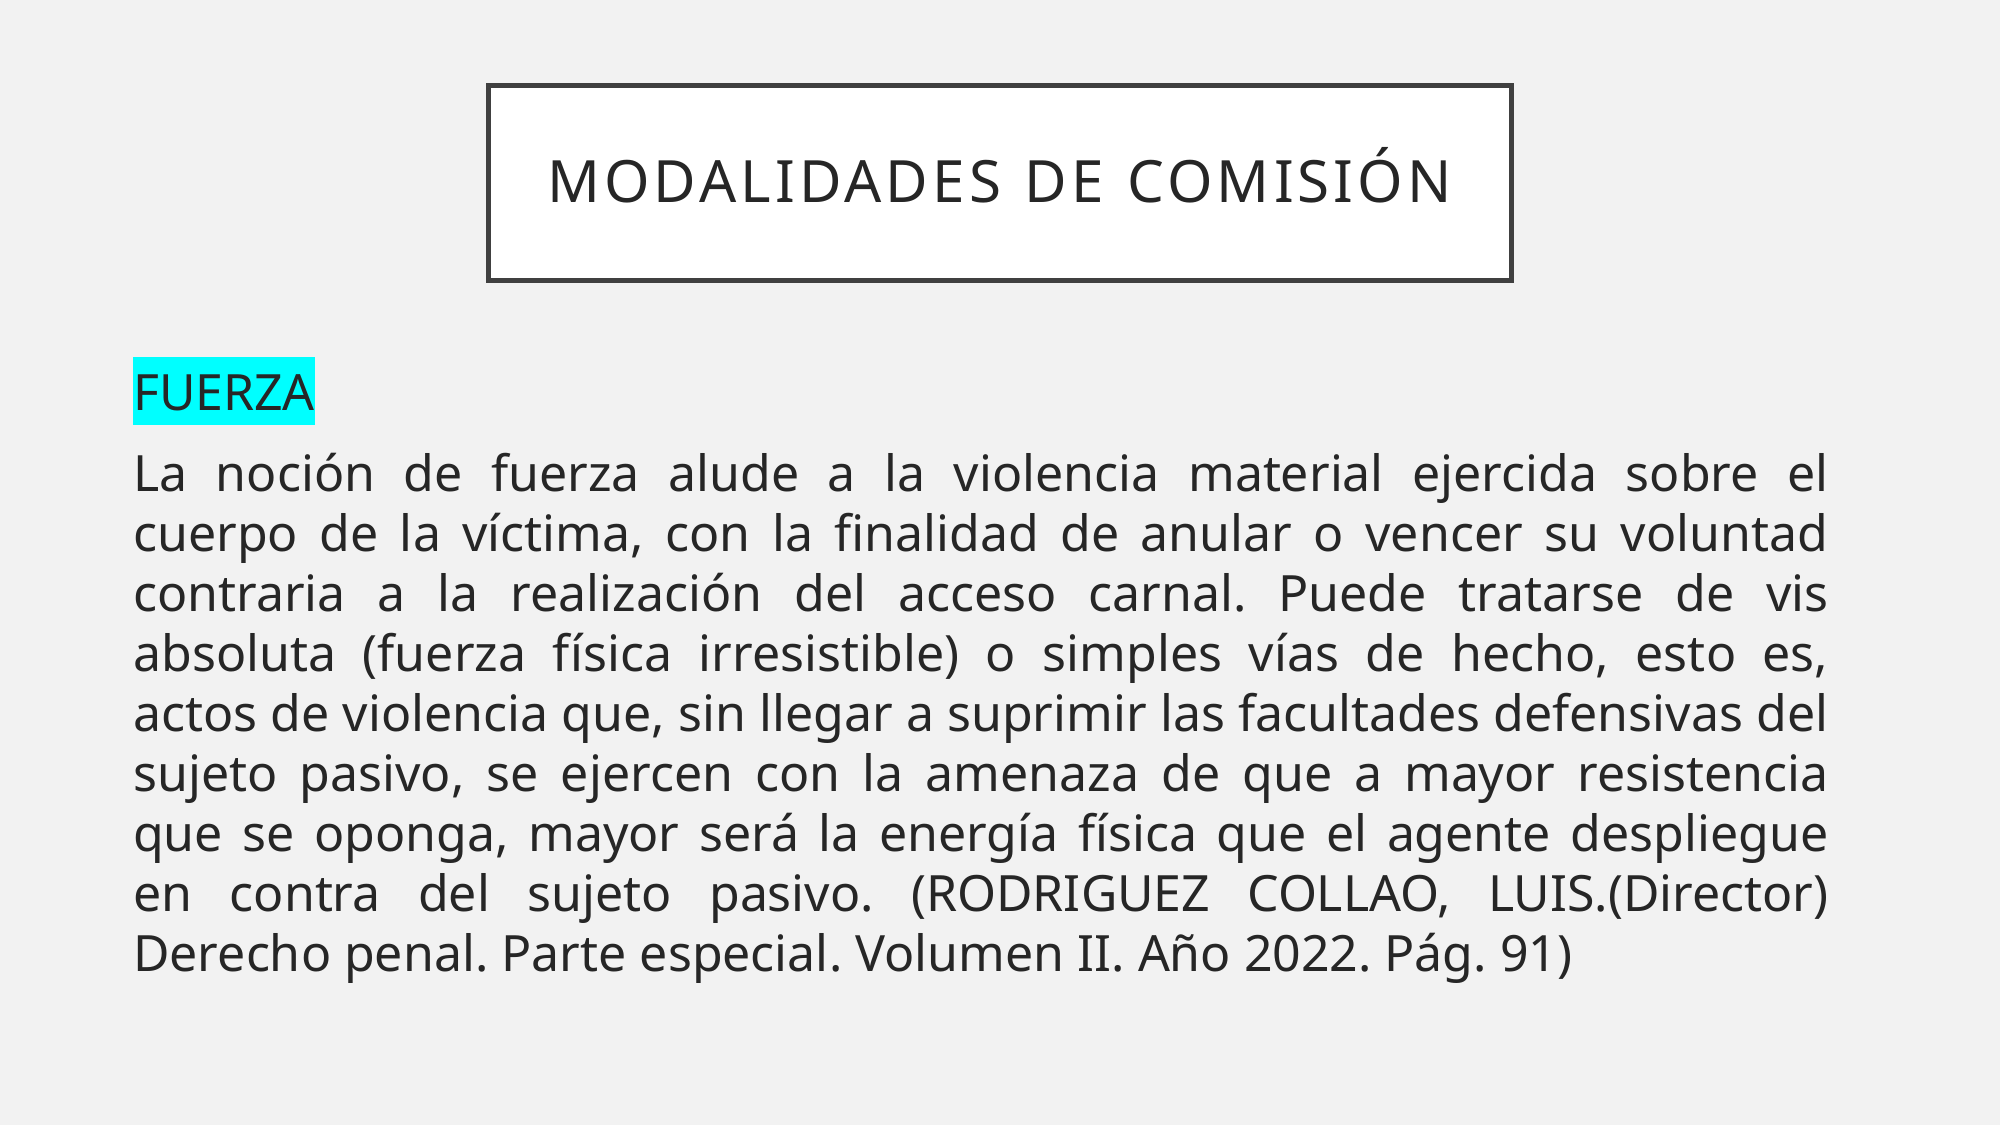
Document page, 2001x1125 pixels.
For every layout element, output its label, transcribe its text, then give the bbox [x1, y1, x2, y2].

list FUERZA La noción de fuerza alude a la violencia material ejercida sobre el cuerpo de la víctima, con la finalidad de anular o vencer su voluntad contraria a la realización del acceso carnal. Puede tratarse de vis absoluta (fuerza física irresistible) o simples vías de hecho, esto es, actos de violencia que, sin llegar a suprimir las facultades defensivas del sujeto pasivo, se ejercen con la amenaza de que a mayor resistencia que se oponga, mayor será la energía física que el agente despliegue en contra del sujeto pasivo. (RODRIGUEZ COLLAO, LUIS.(Director) Derecho penal. Parte especial. Volumen II. Año 2022. Pág. 91) [118, 352, 1845, 1040]
title Modalidades de comisión [486, 83, 1514, 283]
